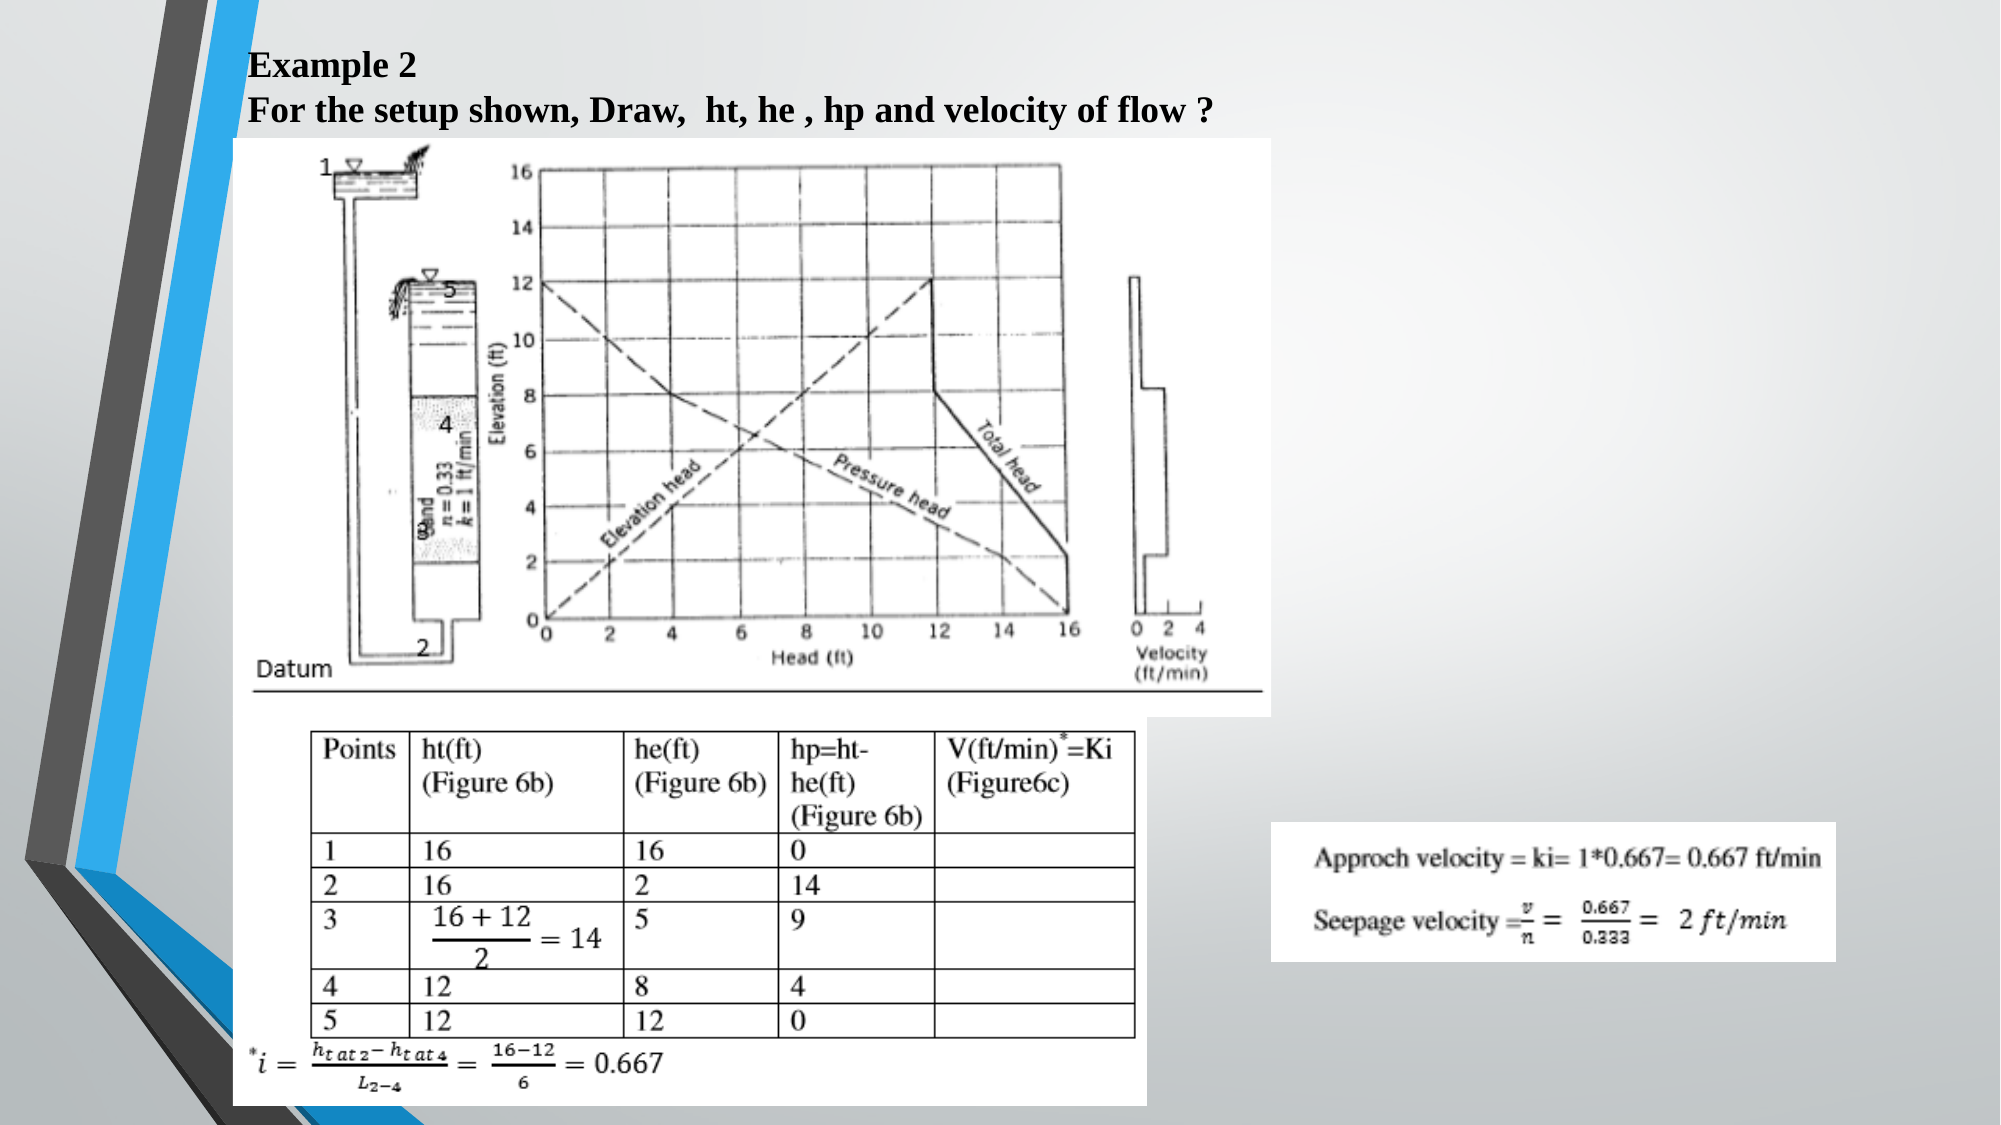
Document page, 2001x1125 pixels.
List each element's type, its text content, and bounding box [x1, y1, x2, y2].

text_box Example 2 For the setup shown, Draw, ht, he , hp and velocity of flow ? [232, 32, 1803, 138]
picture [1270, 822, 1837, 962]
picture [232, 138, 1272, 1106]
